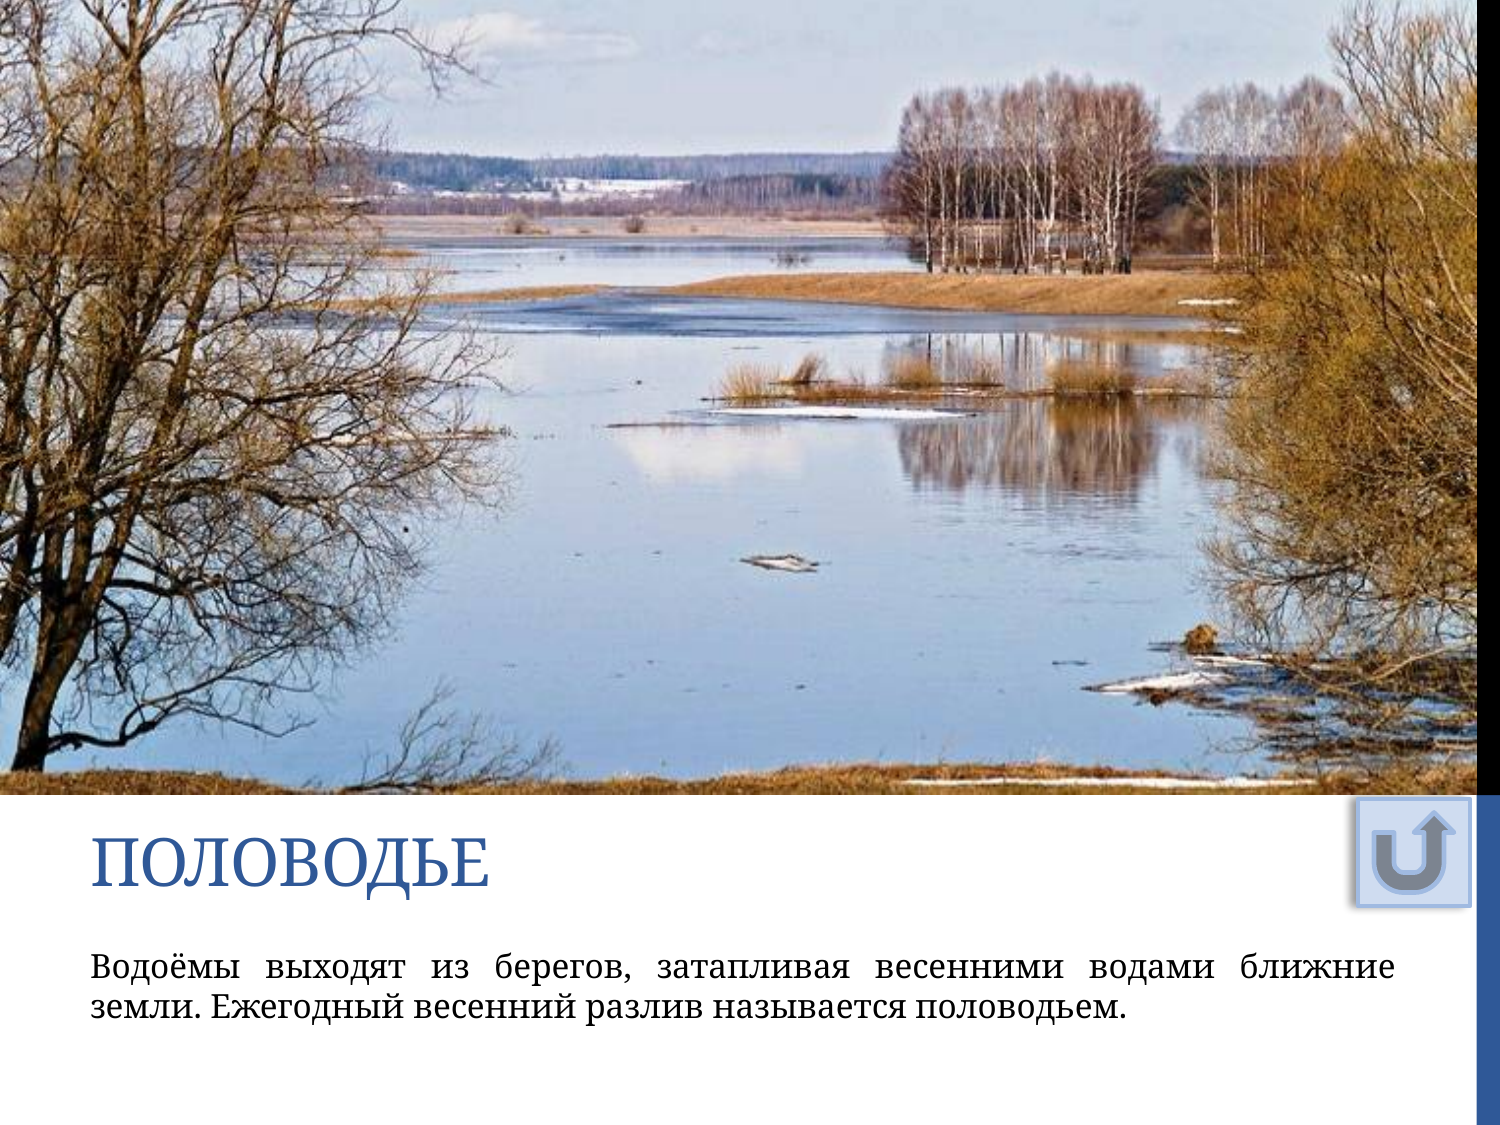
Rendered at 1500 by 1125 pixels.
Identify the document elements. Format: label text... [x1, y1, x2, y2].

picture [0, 0, 1478, 796]
title половодье [75, 812, 1413, 938]
text_box [1356, 800, 1472, 908]
list Водоёмы выходят из берегов, затапливая весенними водами ближние земли. Ежегодный весенний разлив называется половодьем. [74, 937, 1413, 1013]
